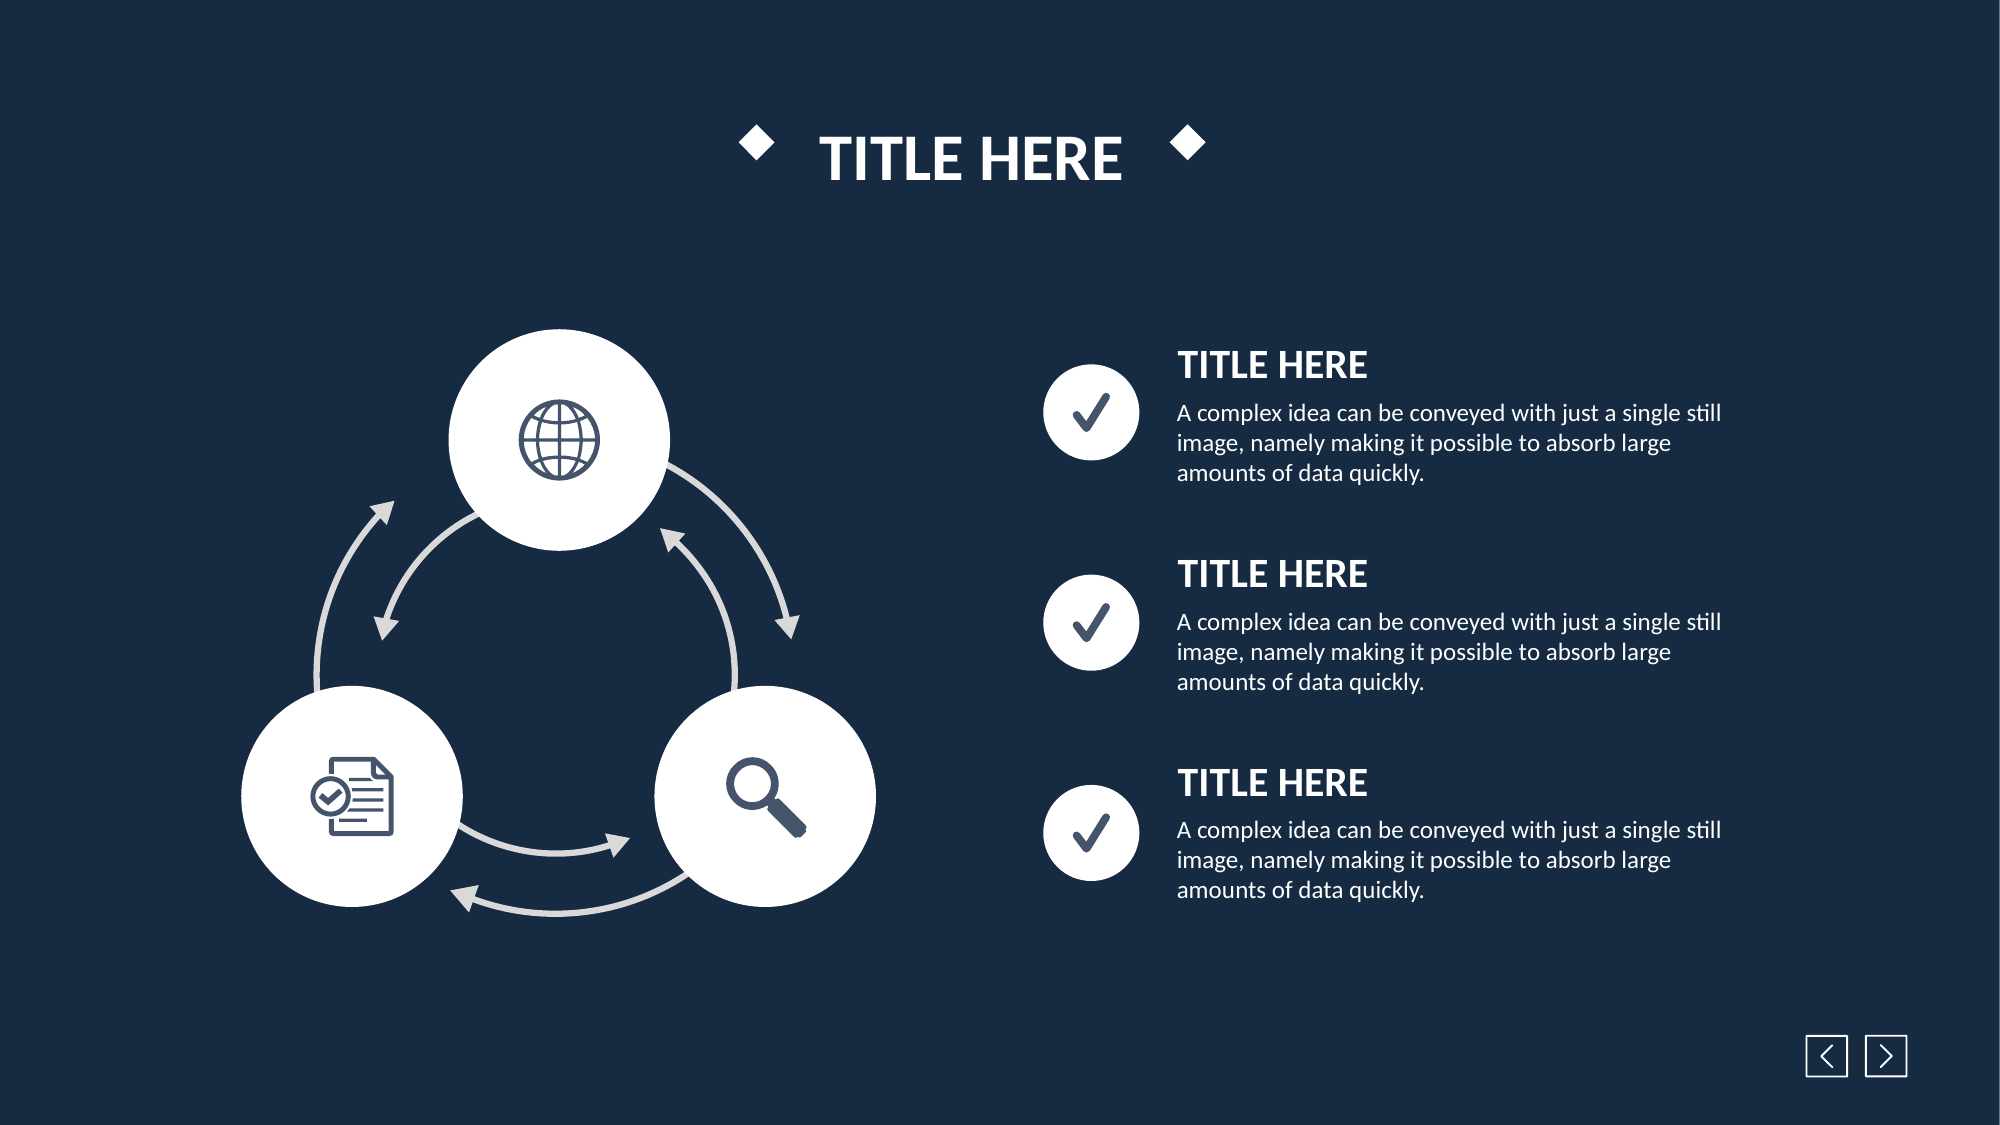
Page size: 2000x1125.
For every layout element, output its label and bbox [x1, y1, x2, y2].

text_box [1043, 329, 1779, 496]
text_box [738, 90, 1206, 203]
text_box [1043, 747, 1779, 913]
text_box [240, 329, 877, 914]
text_box [1805, 1034, 1908, 1078]
text_box [1043, 538, 1779, 705]
